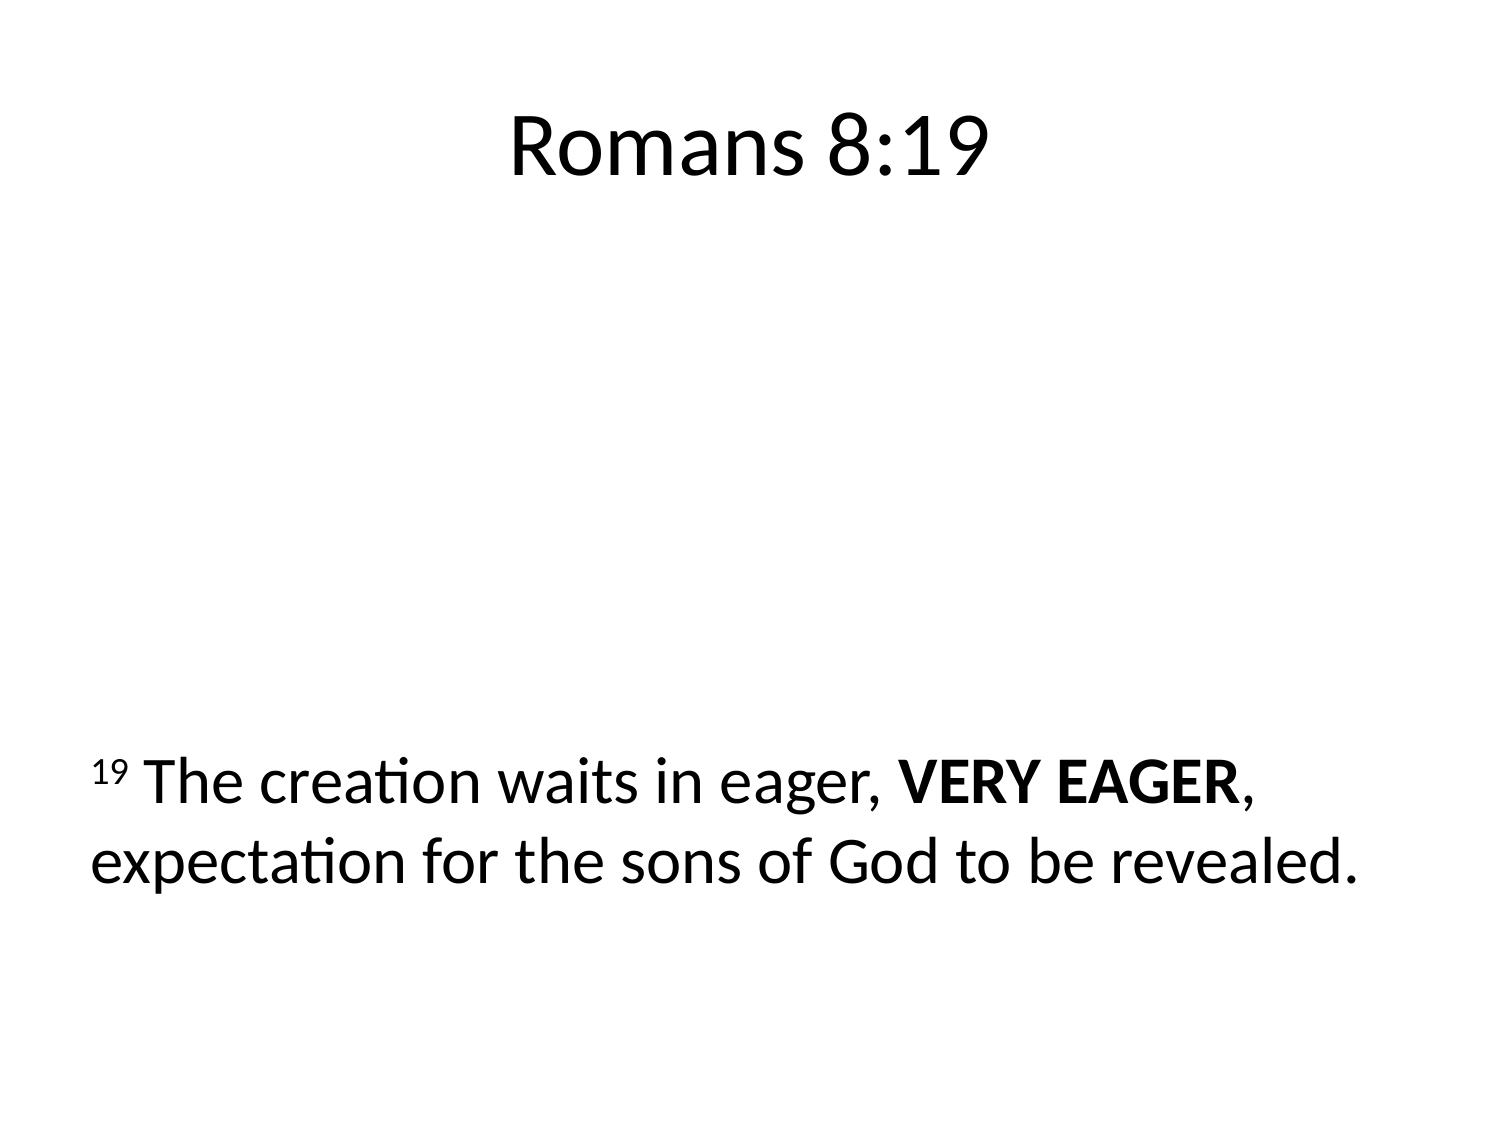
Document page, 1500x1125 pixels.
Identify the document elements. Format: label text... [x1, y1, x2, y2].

title Romans 8:19 [75, 45, 1425, 233]
list 19 The creation waits in eager, VERY EAGER, expectation for the sons of God to be revealed. [75, 262, 1425, 1005]
